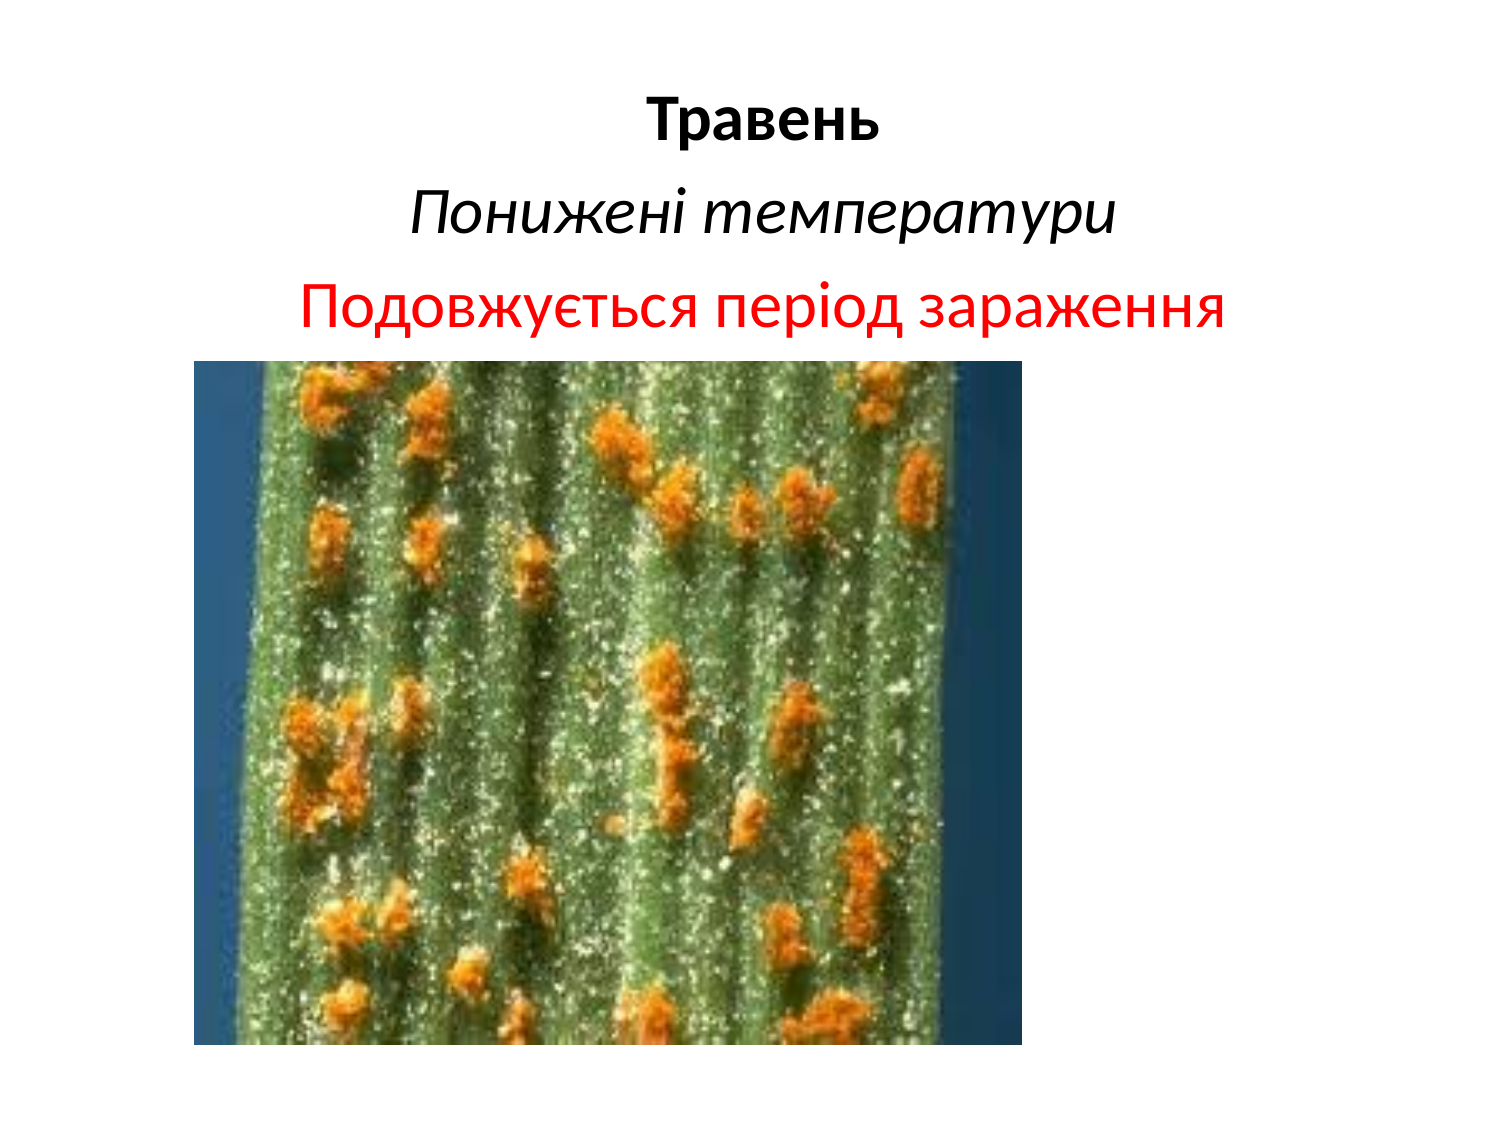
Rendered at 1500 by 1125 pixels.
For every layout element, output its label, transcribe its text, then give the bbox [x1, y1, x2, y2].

picture [194, 361, 1022, 1045]
list Травень Понижені температури Подовжується період зараження [88, 66, 1439, 809]
